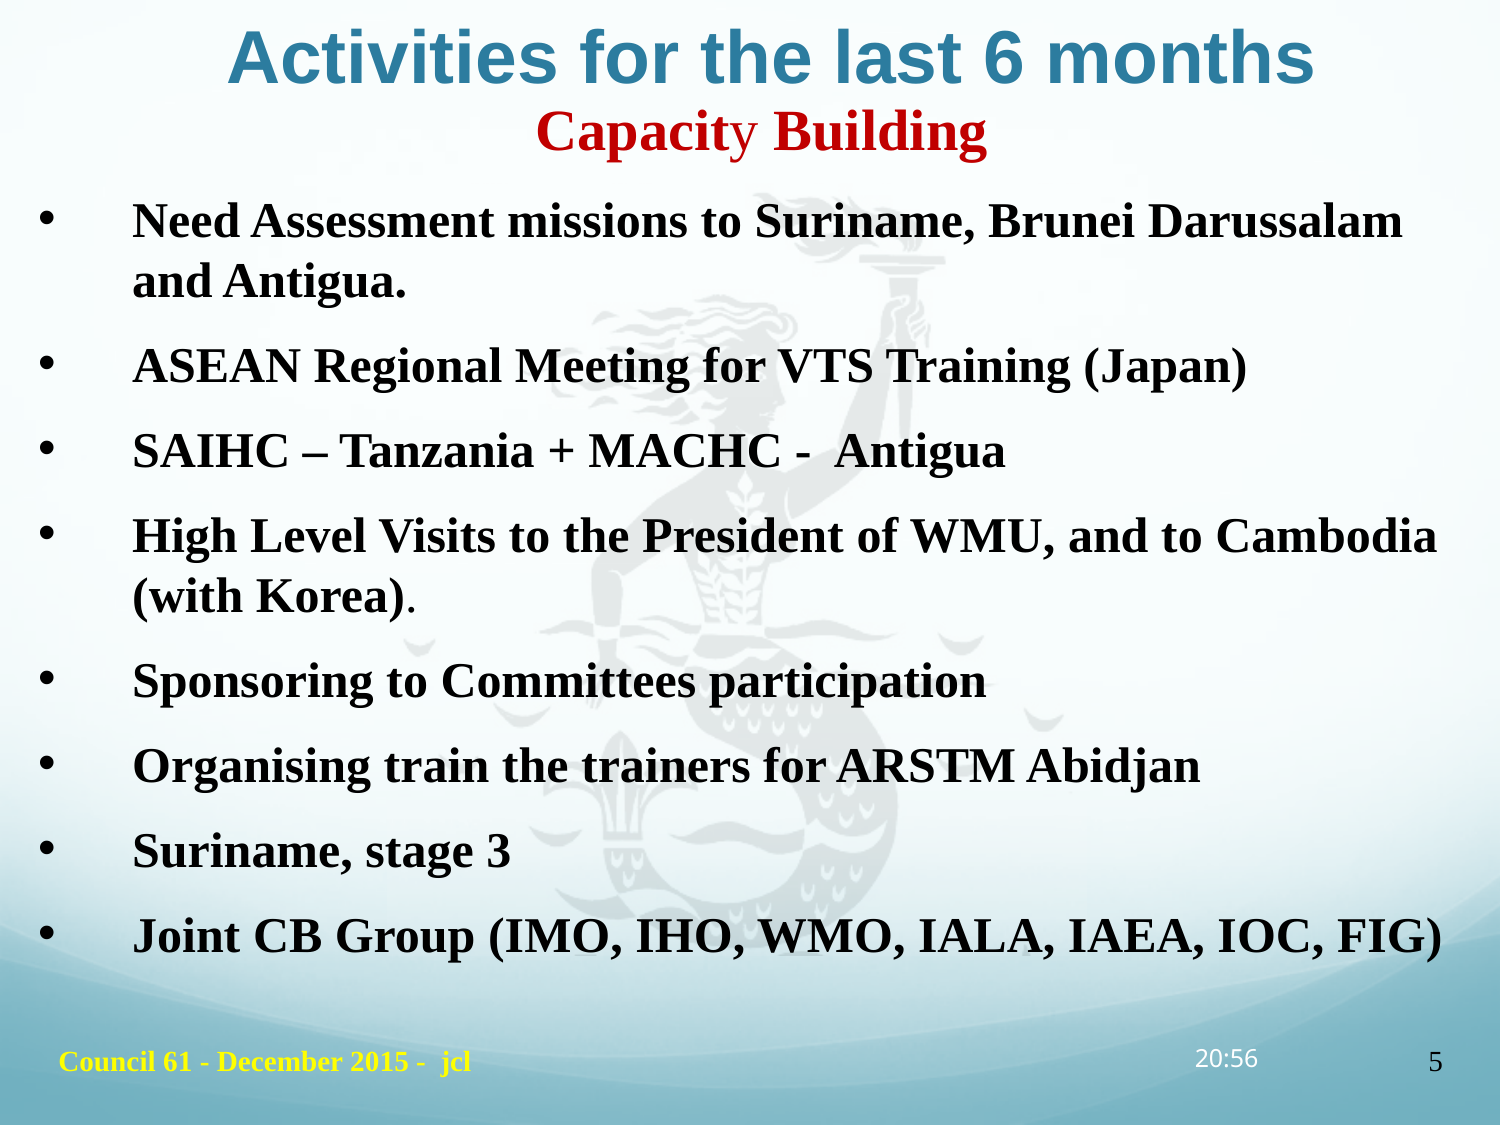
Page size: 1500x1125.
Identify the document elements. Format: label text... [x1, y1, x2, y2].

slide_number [923, 1029, 1274, 1090]
slide_number 5 [1295, 1029, 1459, 1090]
footer Council 61 - December 2015 - jcl [43, 1029, 838, 1090]
text_box Capacity Building Need Assessment missions to Suriname, Brunei Darussalam and Antigua. ASEAN Regional Meeting for VTS Training (Japan) SAIHC – Tanzania + MACHC - Antigua High Level Visits to the President of WMU, and to Cambodia (with Korea). Sponsoring to Committees participation Organising train the trainers for ARSTM Abidjan Suriname, stage 3 Joint CB Group (IMO, IHO, WMO, IALA, IAEA, IOC, FIG) [23, 84, 1500, 970]
title Activities for the last 6 months [43, 0, 1500, 84]
